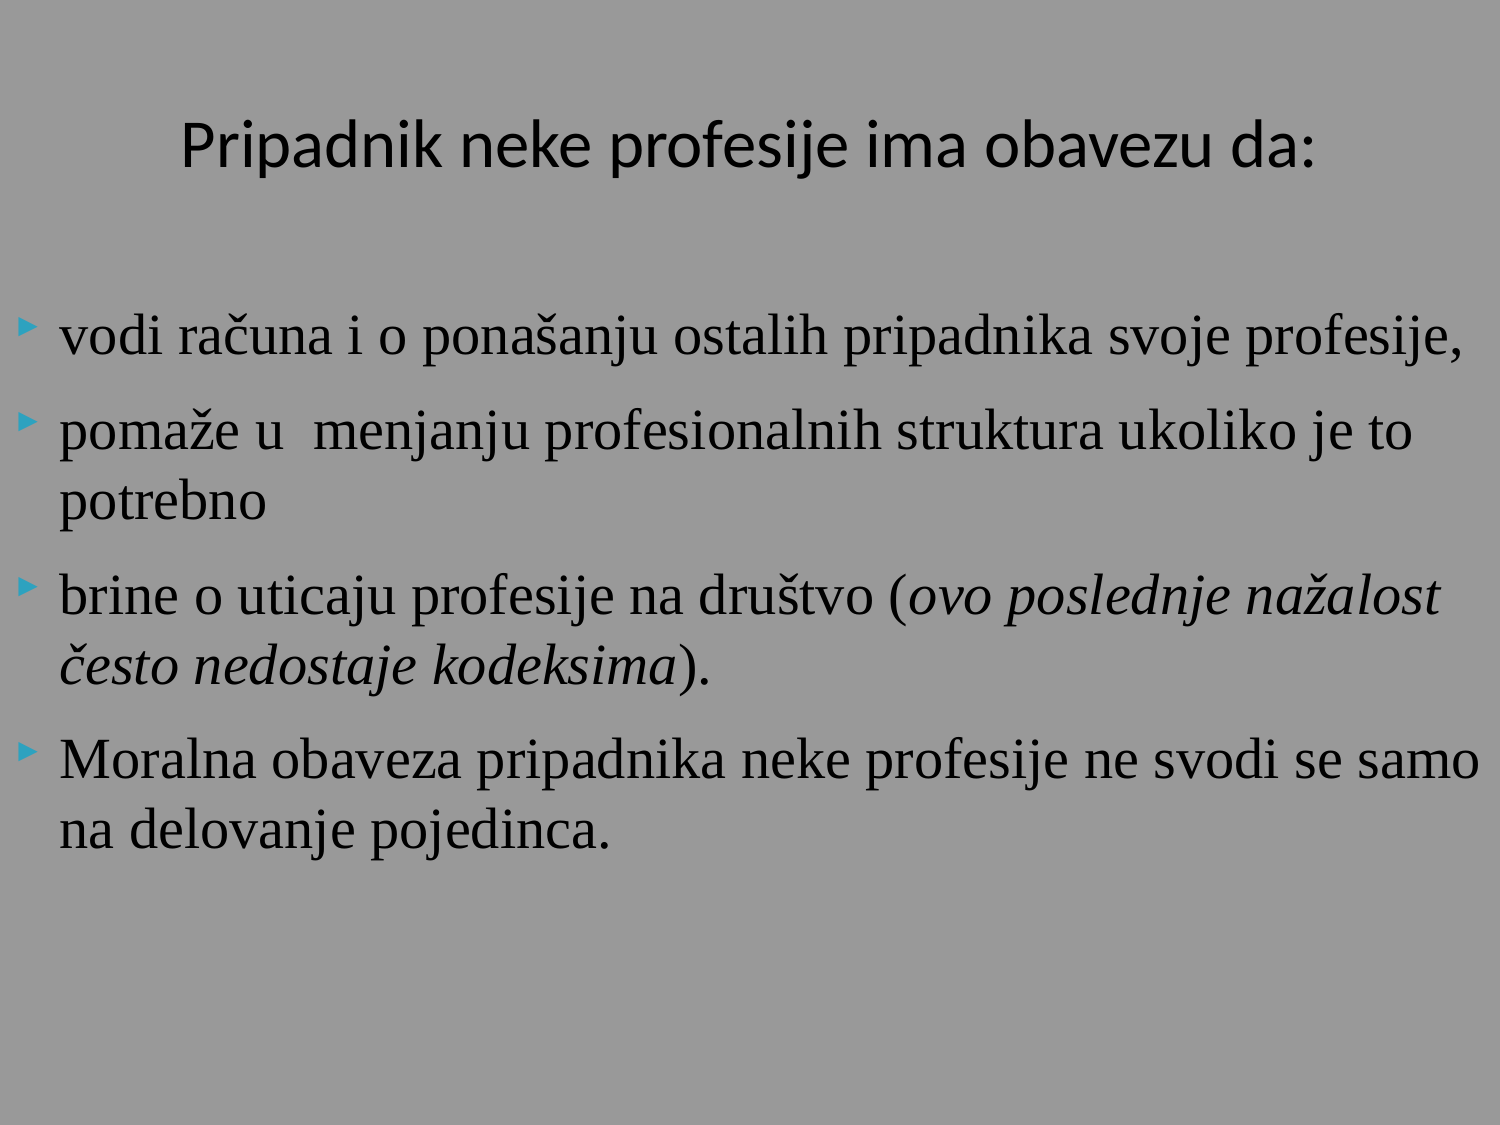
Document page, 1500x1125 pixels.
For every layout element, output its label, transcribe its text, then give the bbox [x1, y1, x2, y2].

list Pripadnik neke profesije ima obavezu da: vodi računa i o ponašanju ostalih pripadnika svoje profesije, pomaže u menjanju profesionalnih struktura ukoliko je to potrebno brine o uticaju profesije na društvo (ovo poslednje nažalost često nedostaje kodeksima). Moralna obaveza pripadnika neke profesije ne svodi se samo na delovanje pojedinca. [0, 0, 1500, 1125]
